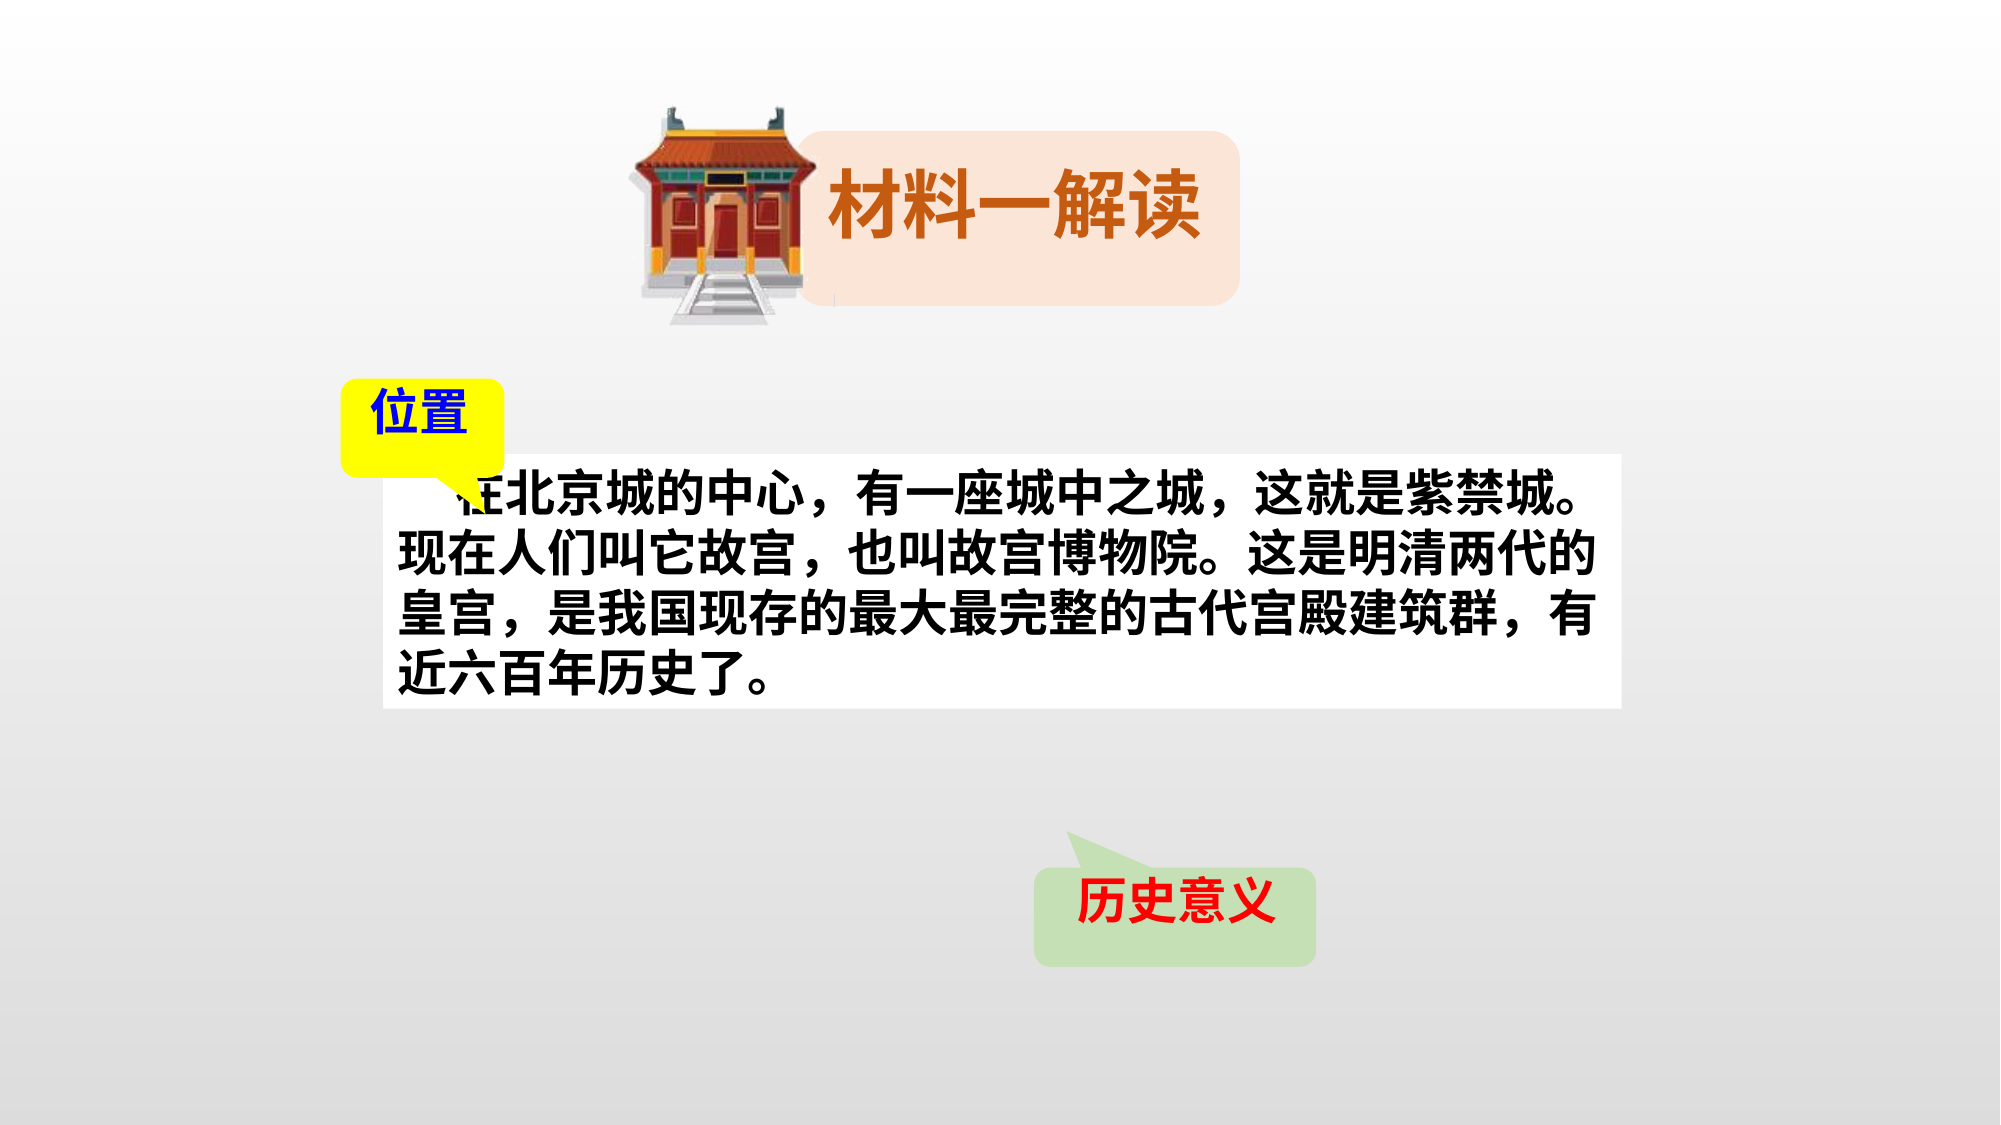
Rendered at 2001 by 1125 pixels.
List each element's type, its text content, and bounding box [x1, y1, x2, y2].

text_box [1033, 862, 1317, 967]
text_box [340, 373, 505, 478]
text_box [608, 80, 1241, 353]
text_box 在北京城的中心，有一座城中之城，这就是紫禁城。现在人们叫它故宫，也叫故宫博物院。这是明清两代的皇宫，是我国现存的最大最完整的古代宫殿建筑群，有近六百年历史了。 [383, 453, 1622, 709]
